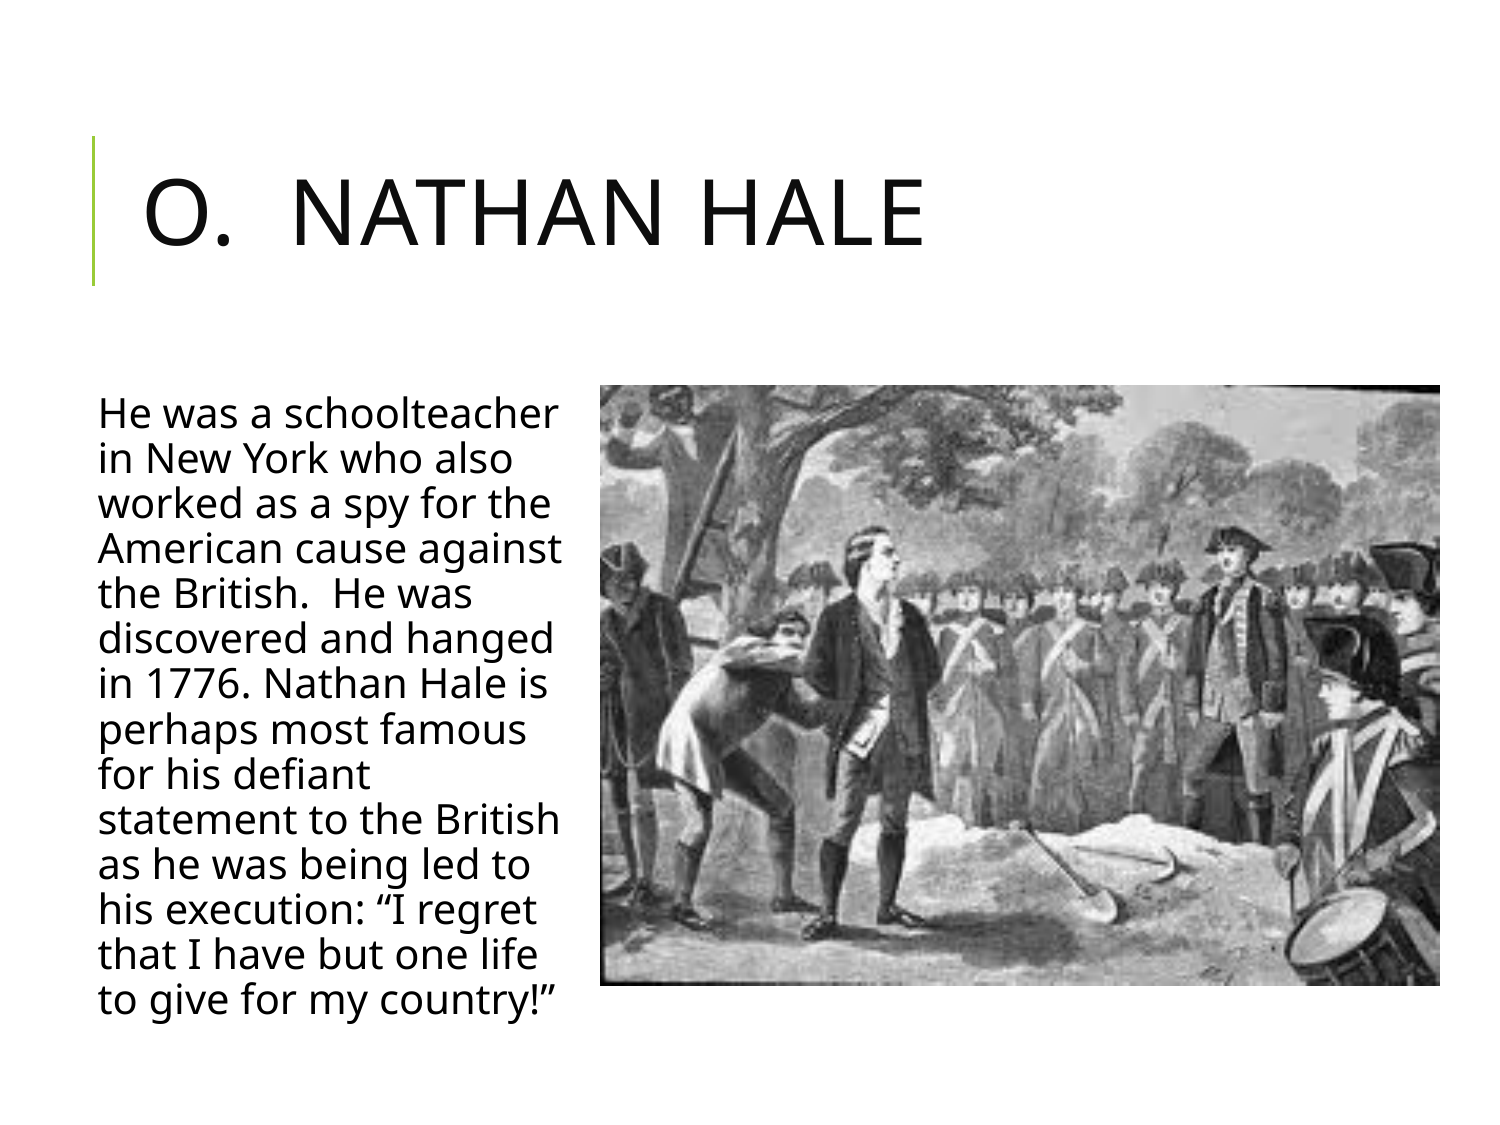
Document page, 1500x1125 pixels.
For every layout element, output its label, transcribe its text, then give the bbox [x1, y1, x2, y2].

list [599, 384, 1441, 986]
list He was a schoolteacher in New York who also worked as a spy for the American cause against the British. He was discovered and hanged in 1776. Nathan Hale is perhaps most famous for his defiant statement to the British as he was being led to his execution: “I regret that I have but one life to give for my country!” [75, 385, 575, 1125]
title O. Nathan Hale [126, 96, 1322, 342]
